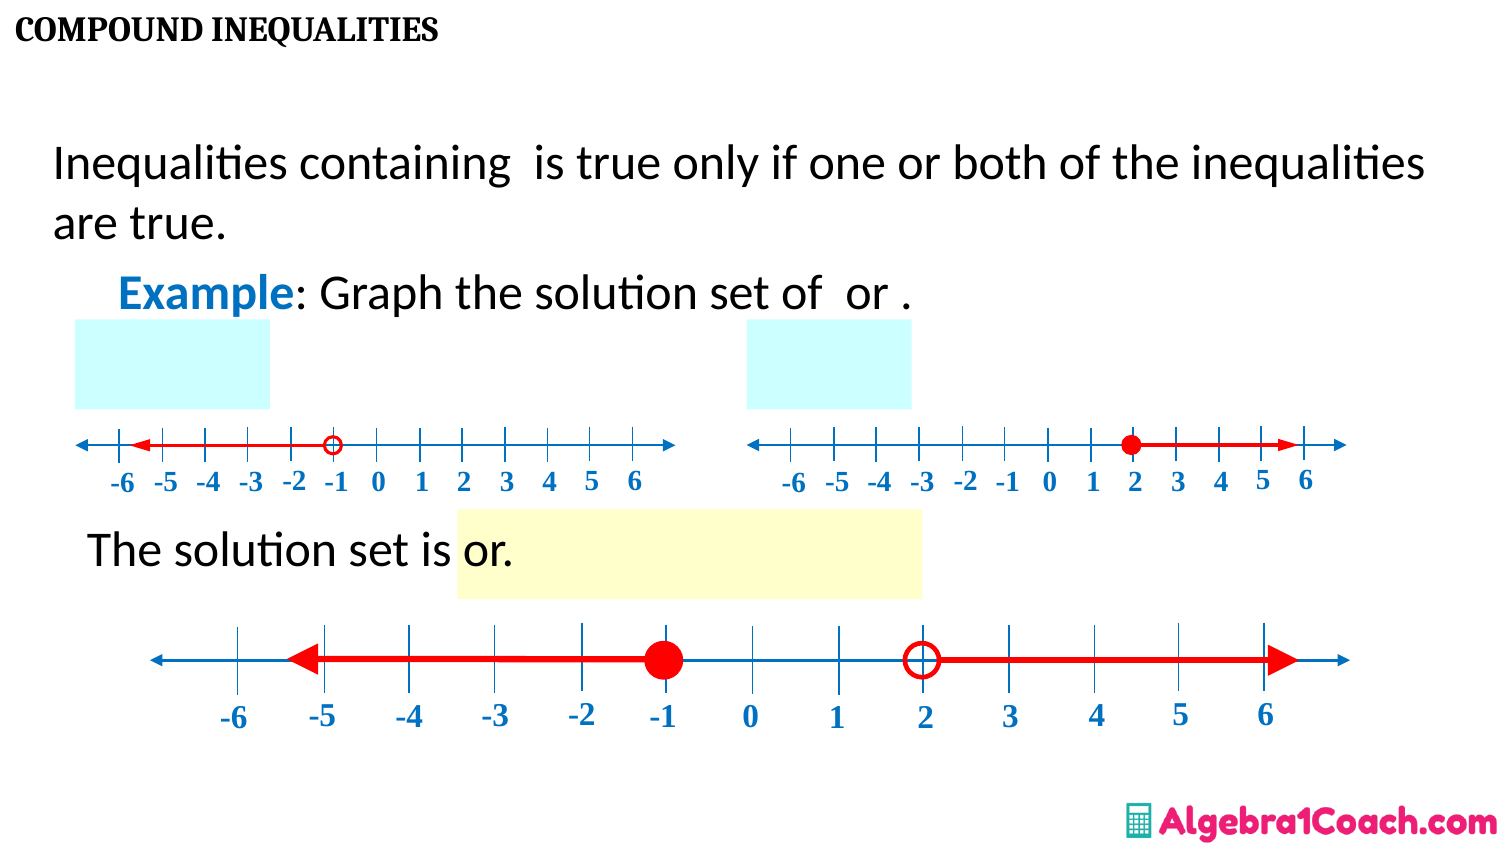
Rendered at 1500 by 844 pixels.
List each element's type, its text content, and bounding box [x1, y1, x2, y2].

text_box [149, 622, 1351, 732]
text_box [73, 317, 272, 411]
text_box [746, 425, 1347, 498]
title COMPOUND INEQUALITIES [0, 0, 1350, 57]
text_box [744, 317, 914, 411]
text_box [75, 426, 676, 498]
picture [1109, 798, 1500, 844]
text_box [455, 507, 924, 601]
